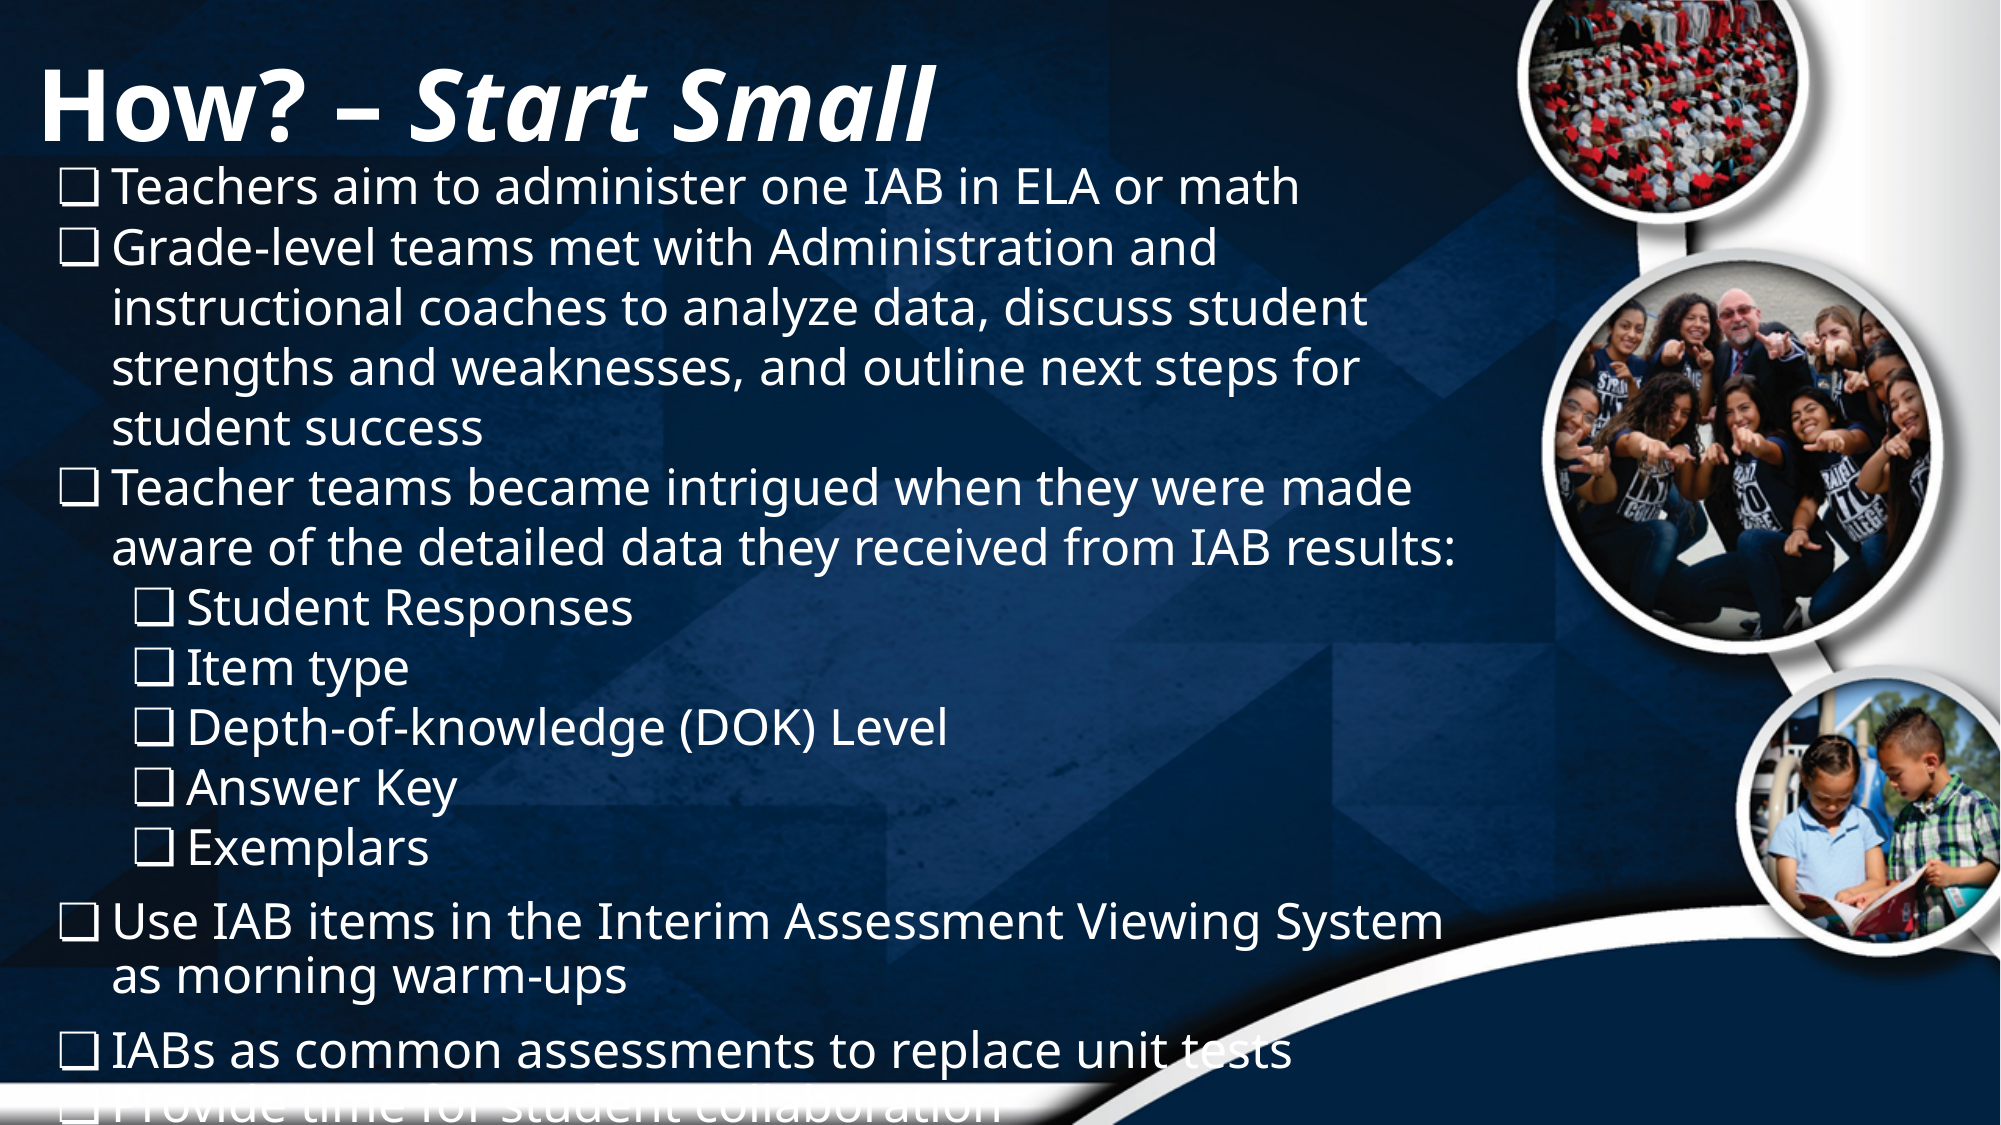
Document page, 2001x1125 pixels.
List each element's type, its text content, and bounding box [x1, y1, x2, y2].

picture [0, 0, 2001, 1125]
title How? – Start Small [21, 0, 1570, 218]
list Teachers aim to administer one IAB in ELA or math Grade-level teams met with Administration and instructional coaches to analyze data, discuss student strengths and weaknesses, and outline next steps for student success Teacher teams became intrigued when they were made aware of the detailed data they received from IAB results: Student Responses Item type Depth-of-knowledge (DOK) Level Answer Key Exemplars Use IAB items in the Interim Assessment Viewing System as morning warm-ups IABs as common assessments to replace unit tests Provide time for student collaboration [21, 218, 1515, 1009]
